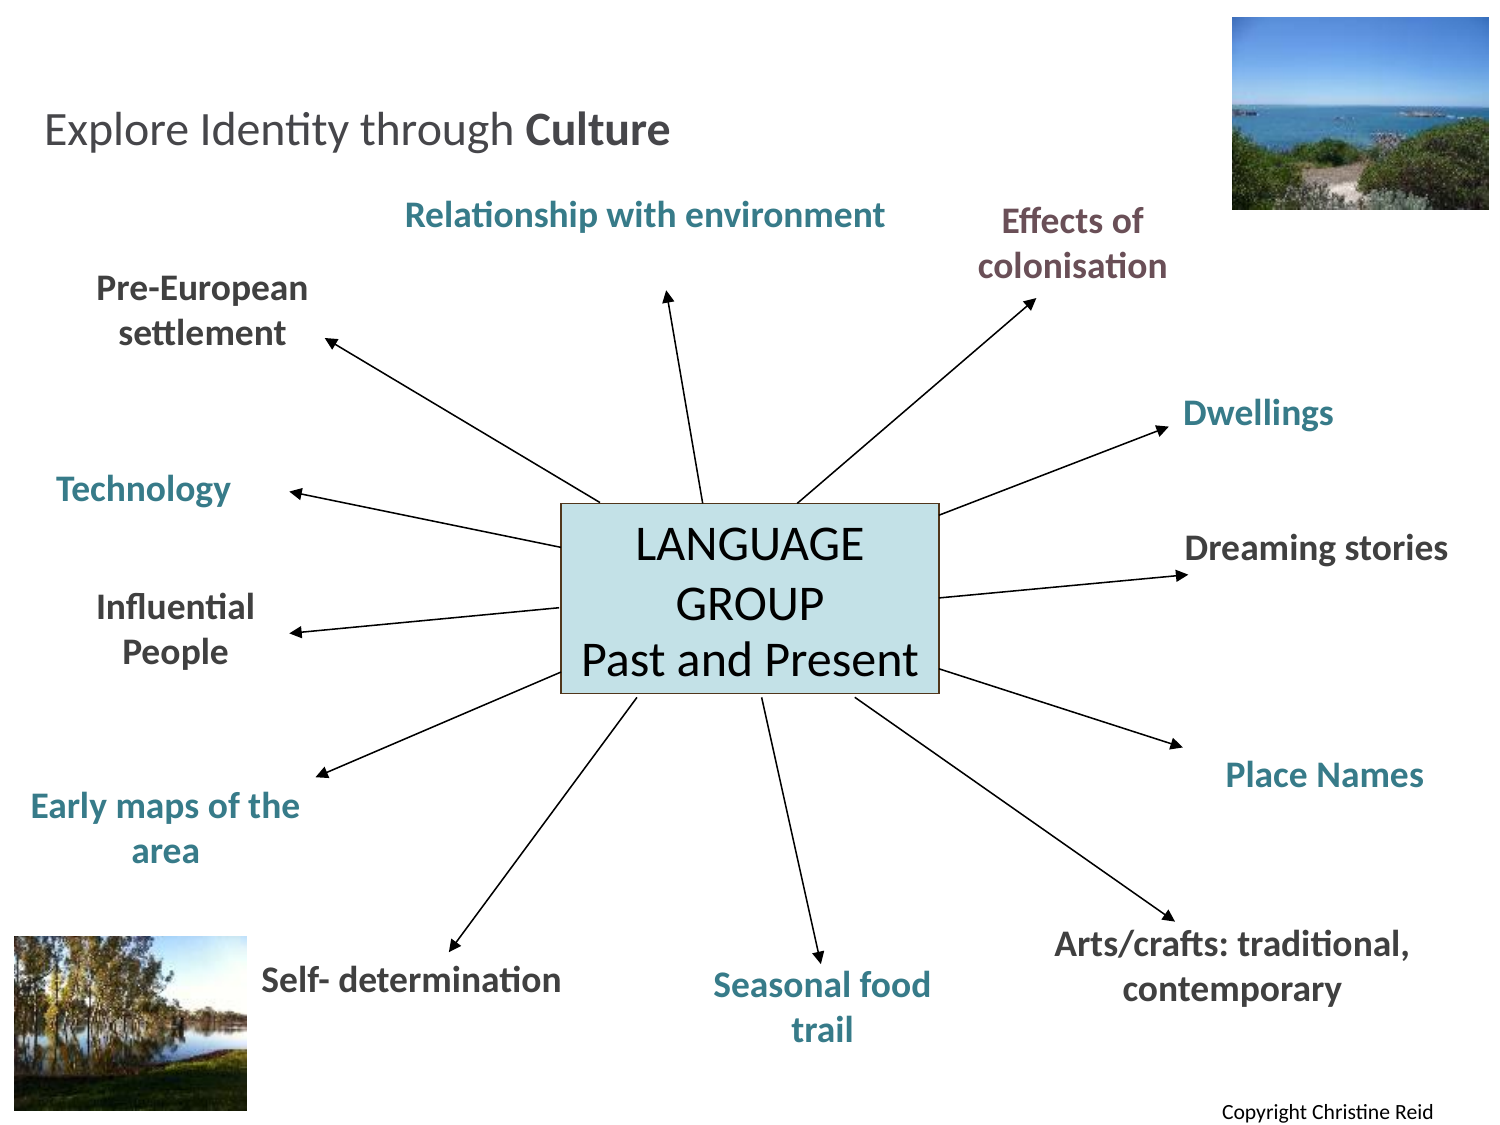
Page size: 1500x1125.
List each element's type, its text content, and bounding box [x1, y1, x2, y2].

text_box [938, 668, 1183, 750]
picture [13, 936, 247, 1111]
text_box Seasonal food trail [690, 952, 955, 1057]
text_box [174, 174, 613, 281]
text_box [797, 298, 1037, 504]
text_box Explore Identity through Culture [29, 90, 880, 163]
text_box LANGUAGE GROUP Past and Present [561, 503, 939, 694]
text_box Influential People [41, 574, 311, 679]
text_box Arts/crafts: traditional, contemporary [1037, 911, 1428, 1017]
text_box Copyright Christine Reid [1207, 1064, 1450, 1125]
text_box Effects of colonisation [901, 188, 1245, 294]
text_box [938, 425, 1169, 516]
text_box Pre-European settlement [0, 255, 406, 361]
text_box [289, 607, 560, 639]
text_box [449, 697, 638, 948]
text_box Early maps of the area [9, 773, 322, 879]
text_box Dwellings [1140, 380, 1377, 441]
text_box [289, 487, 562, 548]
text_box Relationship with environment [362, 183, 930, 243]
text_box [315, 671, 562, 779]
text_box [938, 575, 1188, 599]
text_box Technology [41, 456, 307, 516]
text_box Dreaming stories [1161, 515, 1472, 575]
text_box [662, 290, 703, 504]
text_box [854, 697, 1176, 922]
text_box [761, 697, 825, 965]
text_box Self- determination [251, 948, 589, 1008]
text_box [324, 338, 601, 503]
picture [1232, 17, 1489, 211]
text_box Place Names [1186, 742, 1464, 802]
